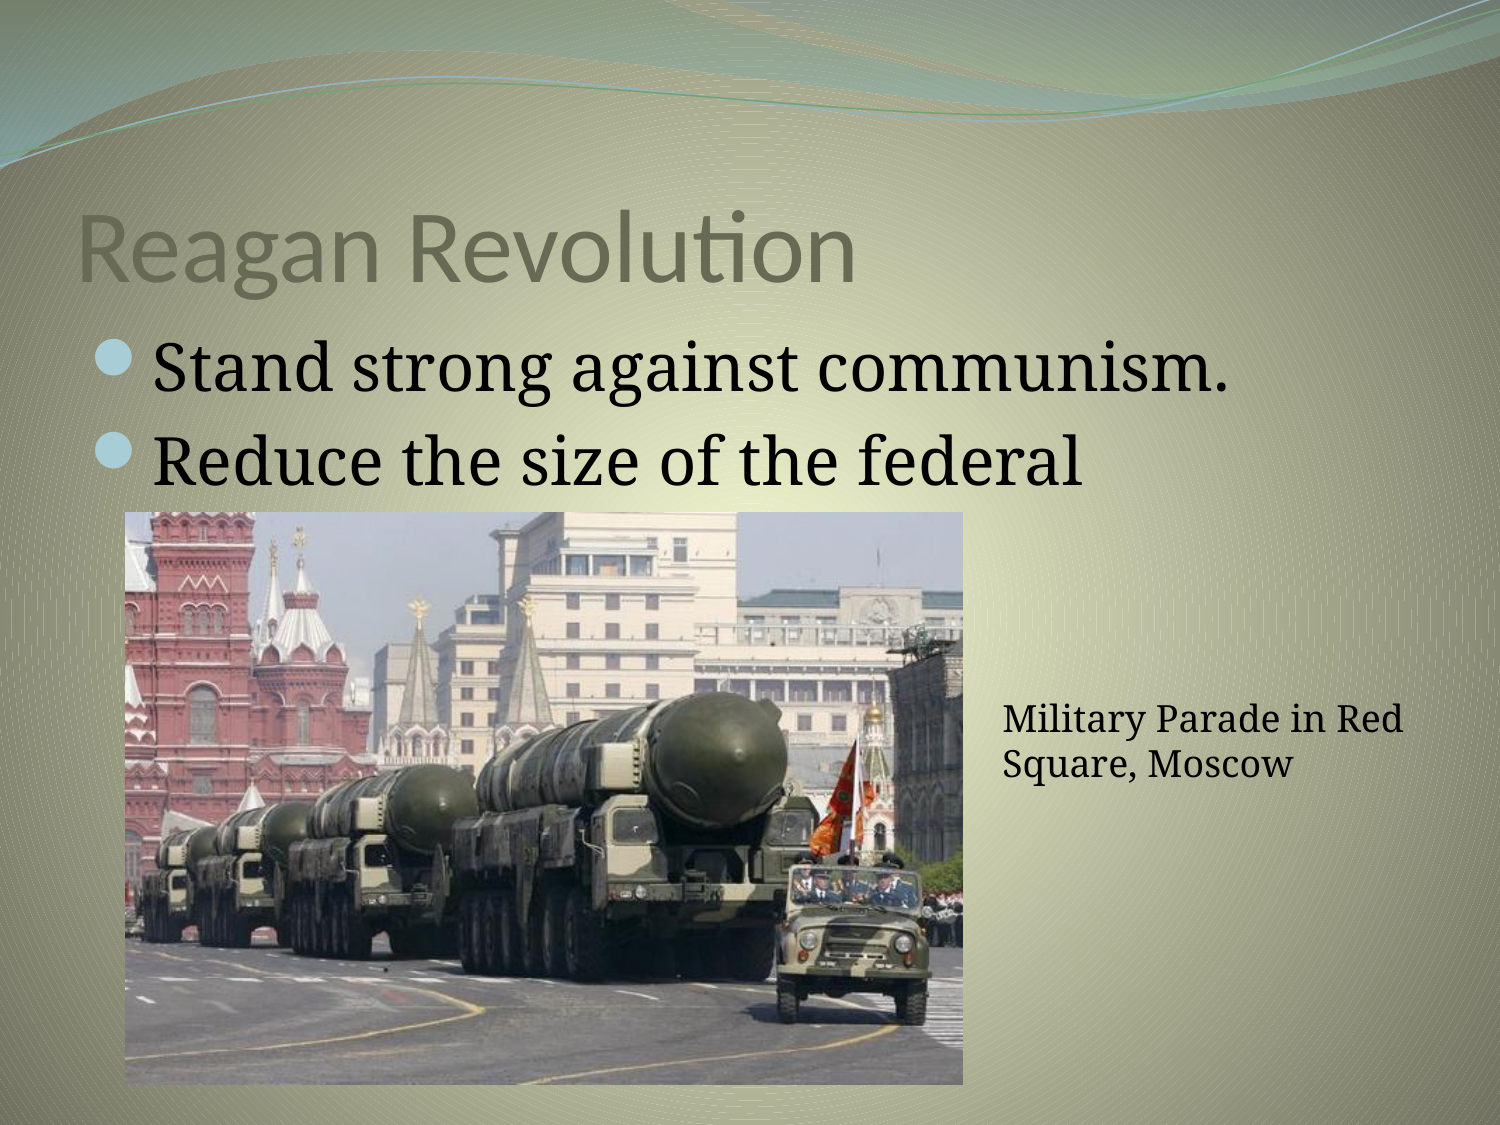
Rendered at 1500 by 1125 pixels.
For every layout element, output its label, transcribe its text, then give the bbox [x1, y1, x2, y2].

text_box Military Parade in Red Square, Moscow [987, 687, 1438, 793]
title Reagan Revolution [75, 115, 1425, 303]
picture [124, 512, 963, 1085]
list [117, 513, 124, 1038]
list Stand strong against communism. Reduce the size of the federal government. [75, 317, 1425, 1038]
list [963, 514, 969, 1038]
